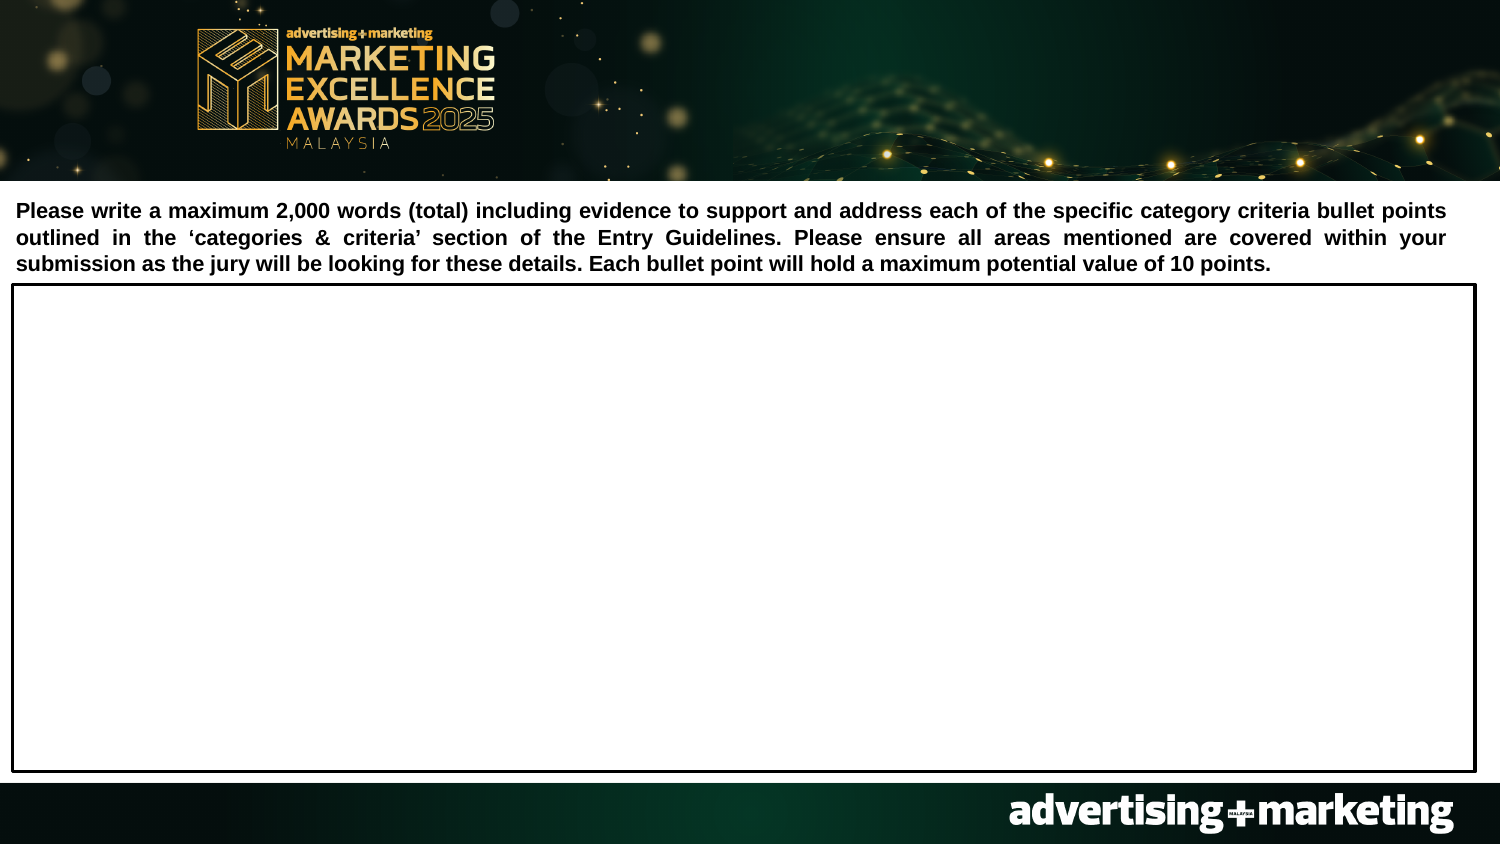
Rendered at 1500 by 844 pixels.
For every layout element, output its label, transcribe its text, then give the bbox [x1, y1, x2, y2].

picture [0, 0, 1500, 844]
text_box [10, 282, 1477, 774]
text_box Please write a maximum 2,000 words (total) including evidence to support and address each of the specific category criteria bullet points outlined in the ‘categories & criteria’ section of the Entry Guidelines. Please ensure all areas mentioned are covered within your submission as the jury will be looking for these details. Each bullet point will hold a maximum potential value of 10 points. [1, 189, 1464, 283]
